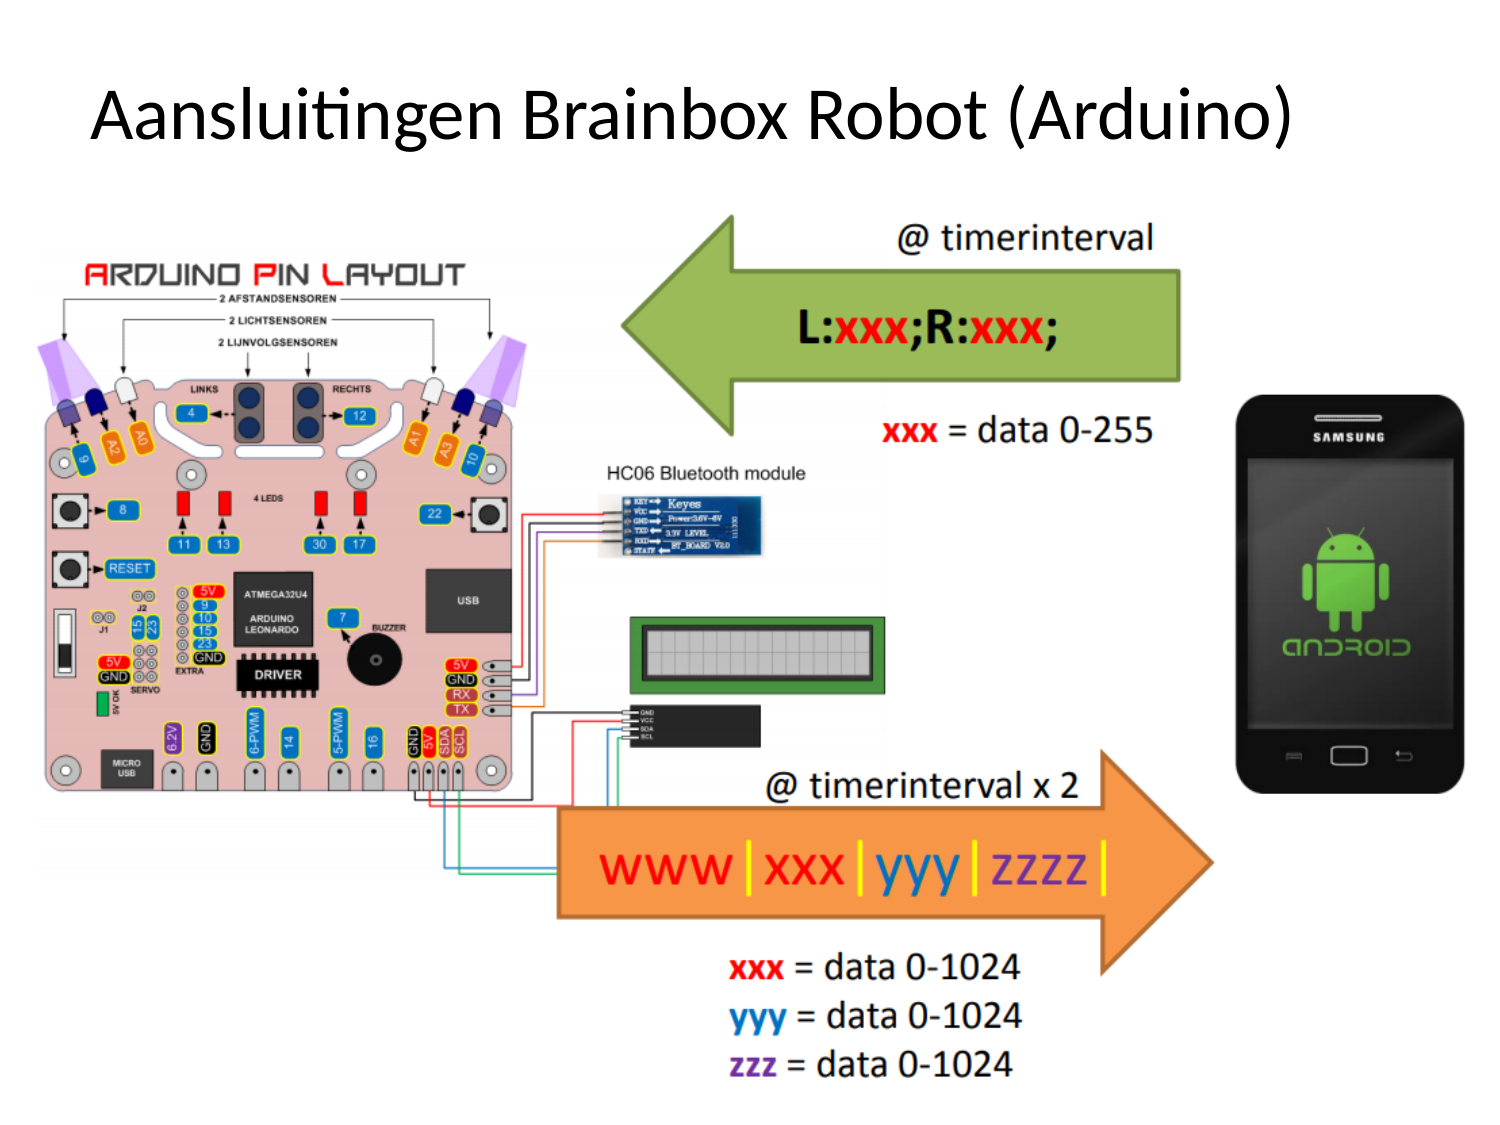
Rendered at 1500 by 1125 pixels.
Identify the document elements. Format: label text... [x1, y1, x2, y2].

picture [17, 195, 1482, 1093]
title Aansluitingen Brainbox Robot (Arduino) [75, 45, 1425, 194]
